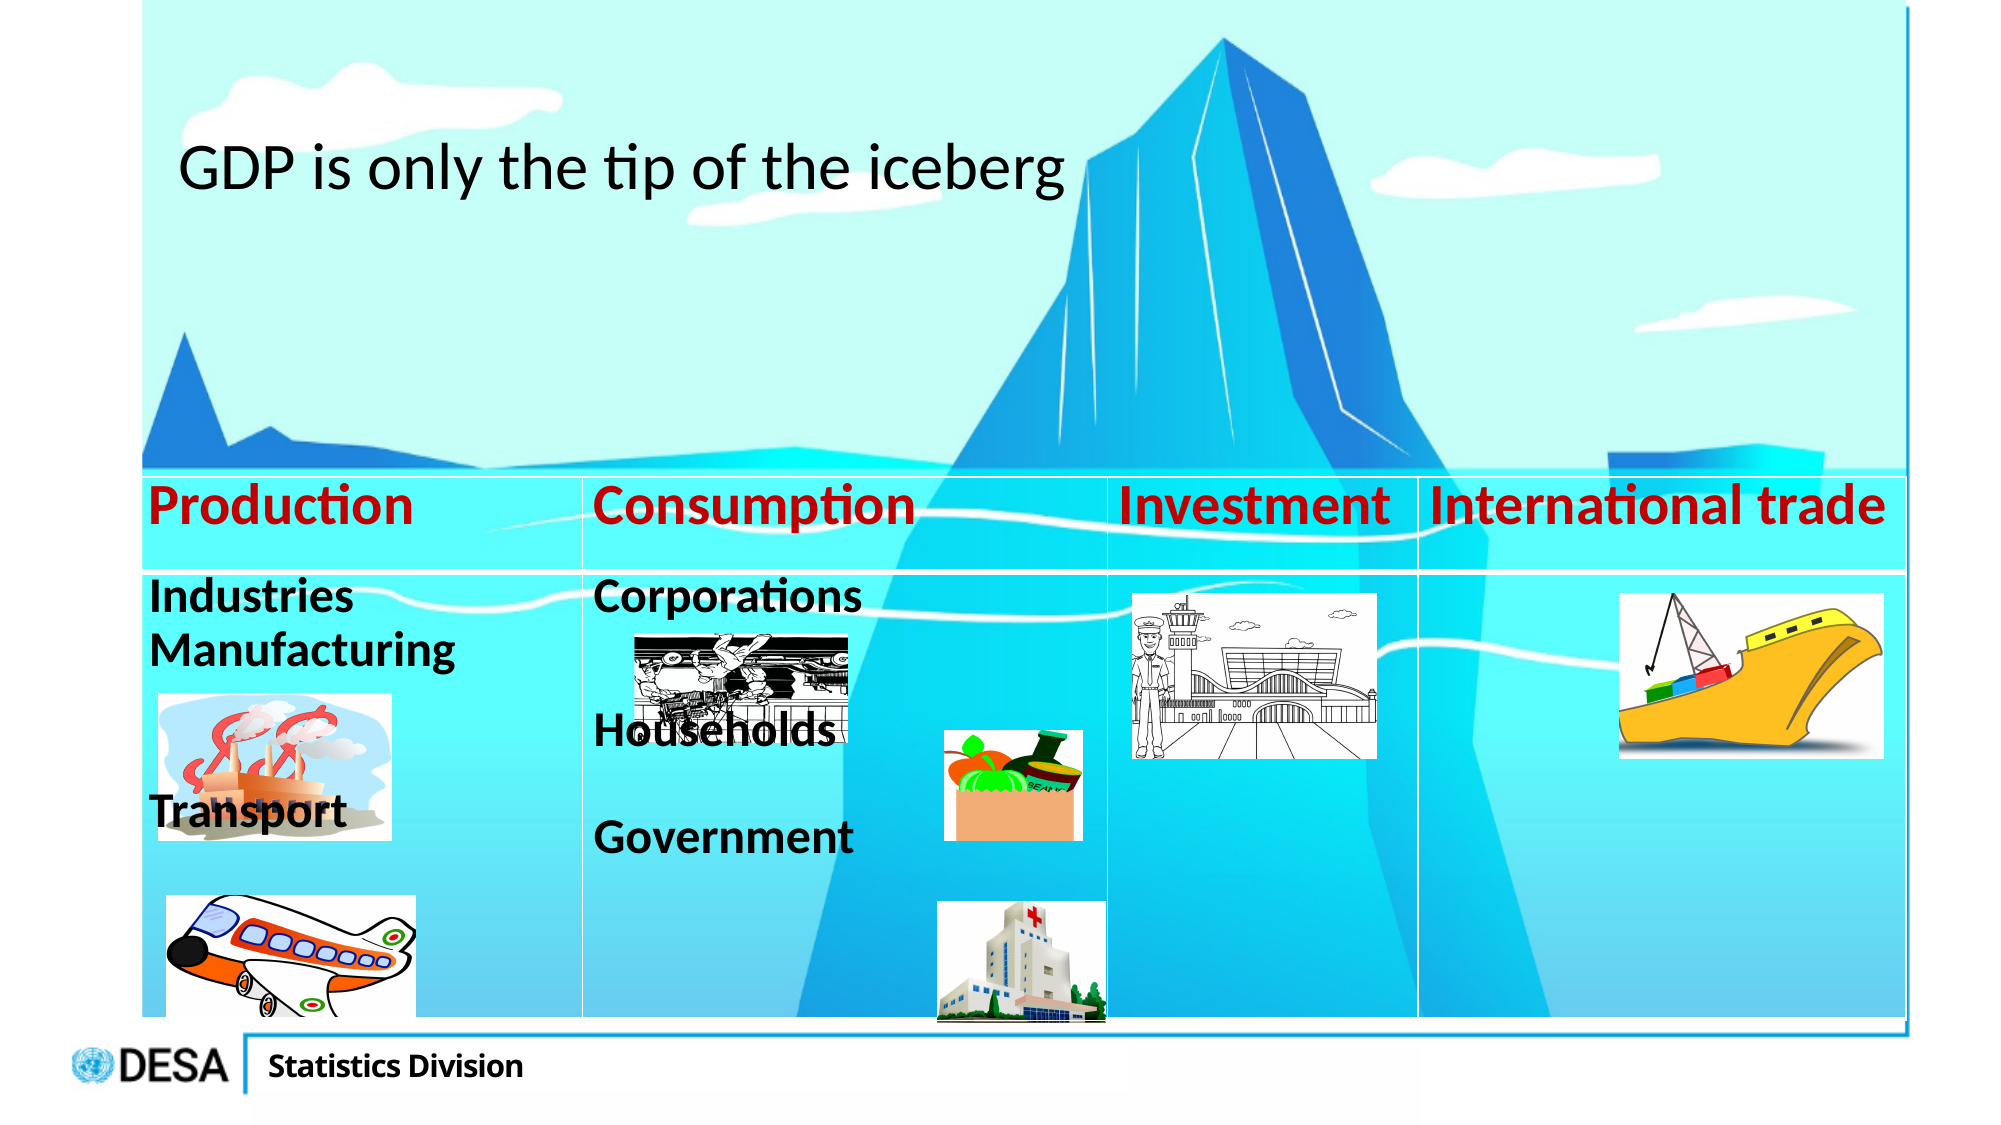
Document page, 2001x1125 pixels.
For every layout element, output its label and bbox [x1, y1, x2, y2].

picture [0, 0, 2000, 1125]
text_box [158, 593, 1884, 1023]
